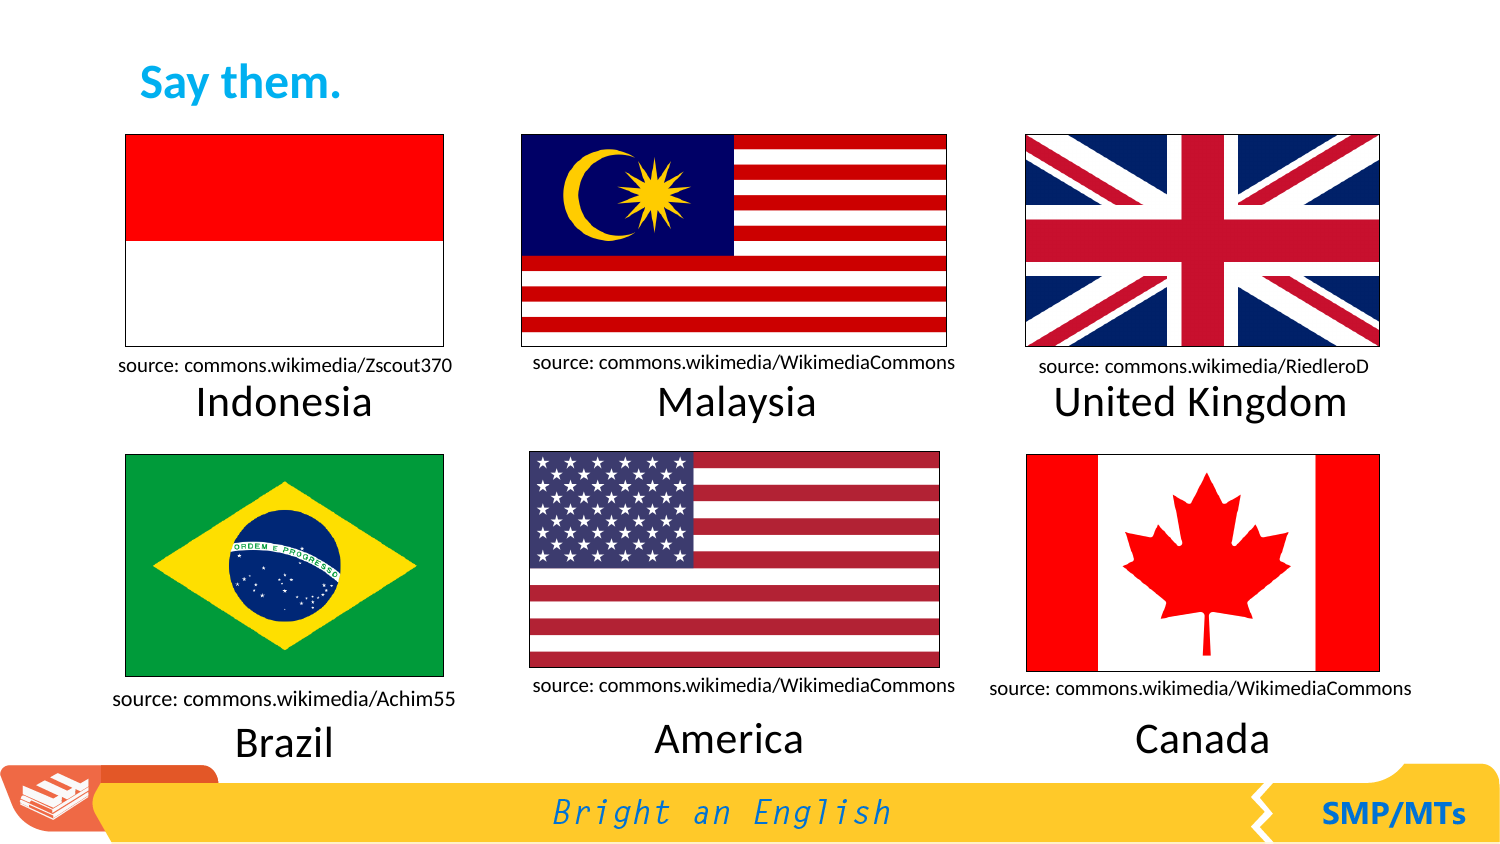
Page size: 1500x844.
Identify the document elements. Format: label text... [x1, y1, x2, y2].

text_box source: commons.wikimedia/RiedleroD [1023, 345, 1500, 397]
picture [125, 453, 444, 678]
picture [529, 451, 940, 668]
picture [1024, 134, 1380, 347]
picture [1026, 453, 1380, 672]
text_box source: commons.wikimedia/WikimediaCommons [517, 664, 1021, 716]
text_box Brazil [125, 740, 444, 774]
text_box source: commons.wikimedia/WikimediaCommons [974, 667, 1500, 719]
text_box America [524, 716, 935, 770]
text_box source: commons.wikimedia/Achim55 [84, 676, 485, 740]
text_box Indonesia [124, 396, 444, 433]
text_box Canada [1026, 719, 1380, 770]
text_box United Kingdom [1023, 397, 1378, 433]
picture [124, 134, 444, 347]
text_box source: commons.wikimedia/WikimediaCommons [735, 341, 1023, 394]
text_box Malaysia [524, 394, 950, 433]
picture [0, 763, 1500, 844]
picture [521, 134, 948, 347]
text_box source: commons.wikimedia/Zscout370 [103, 344, 735, 396]
text_box Say them. [125, 41, 388, 117]
